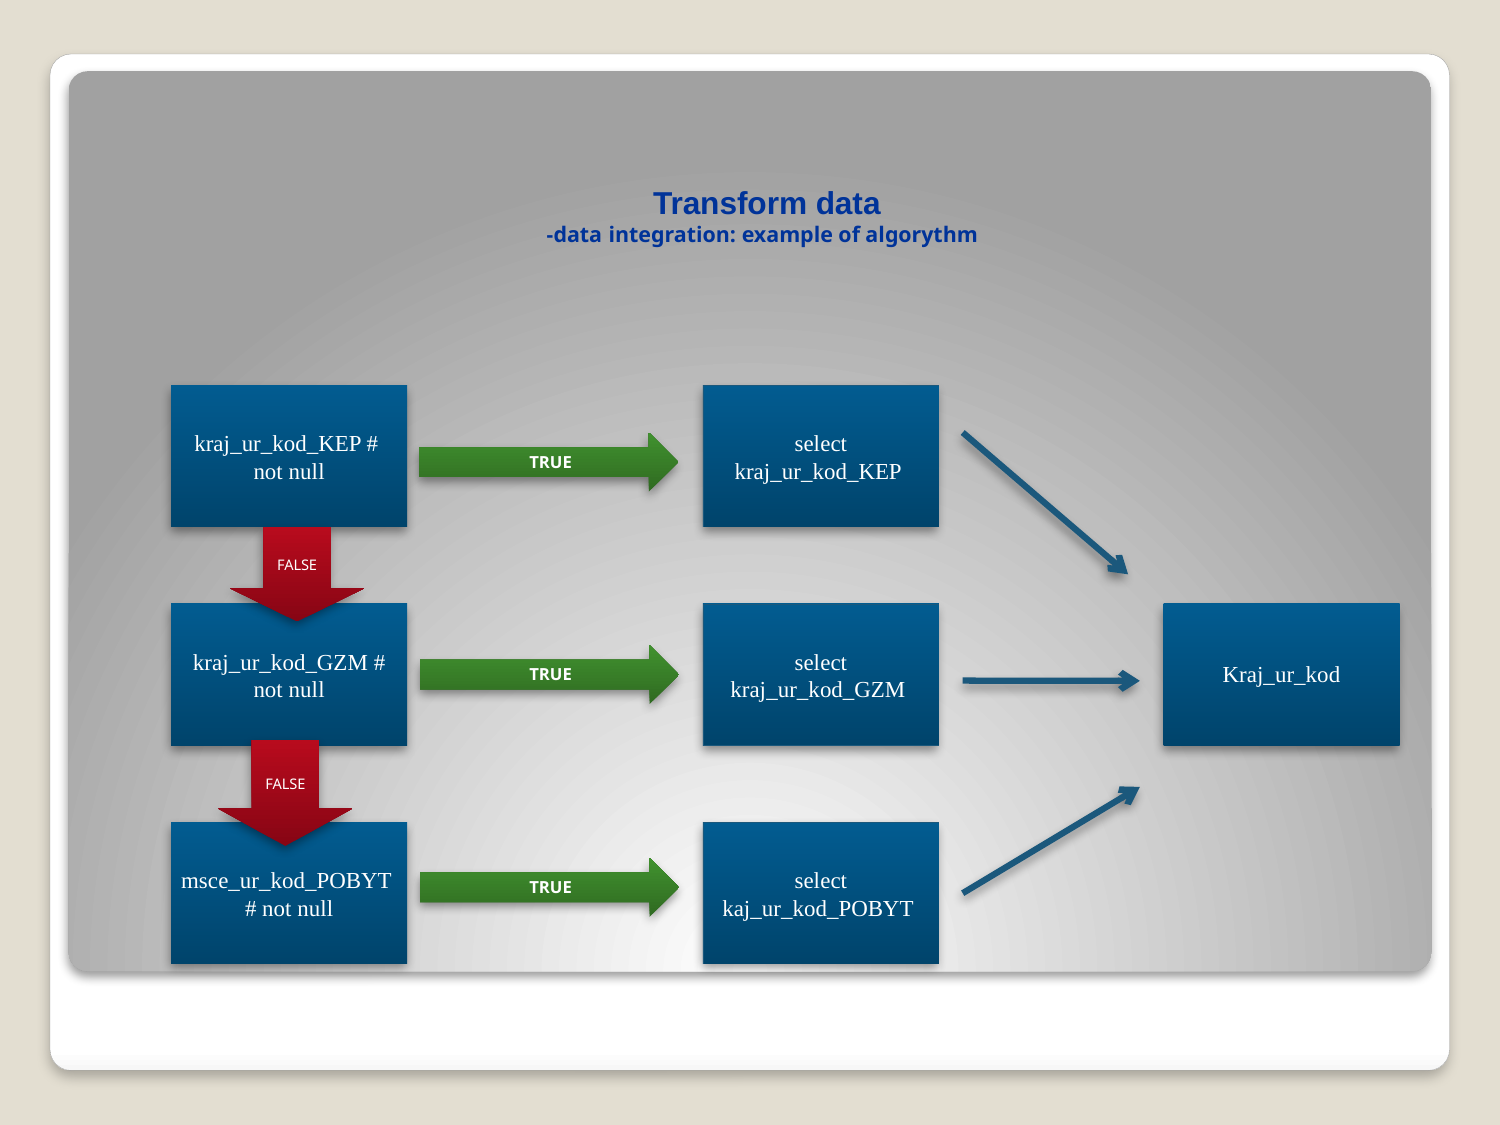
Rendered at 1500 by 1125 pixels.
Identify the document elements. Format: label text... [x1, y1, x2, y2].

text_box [418, 432, 680, 507]
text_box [218, 526, 377, 622]
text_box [218, 739, 353, 847]
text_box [418, 857, 680, 932]
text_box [170, 822, 408, 965]
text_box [170, 385, 408, 528]
title Transform data -data integration: example of algorythm [147, 137, 1378, 254]
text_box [702, 385, 940, 528]
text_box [702, 603, 940, 746]
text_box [170, 603, 408, 746]
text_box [962, 786, 1141, 894]
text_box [1163, 603, 1400, 746]
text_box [702, 822, 940, 965]
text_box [962, 432, 1129, 575]
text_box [418, 644, 680, 719]
